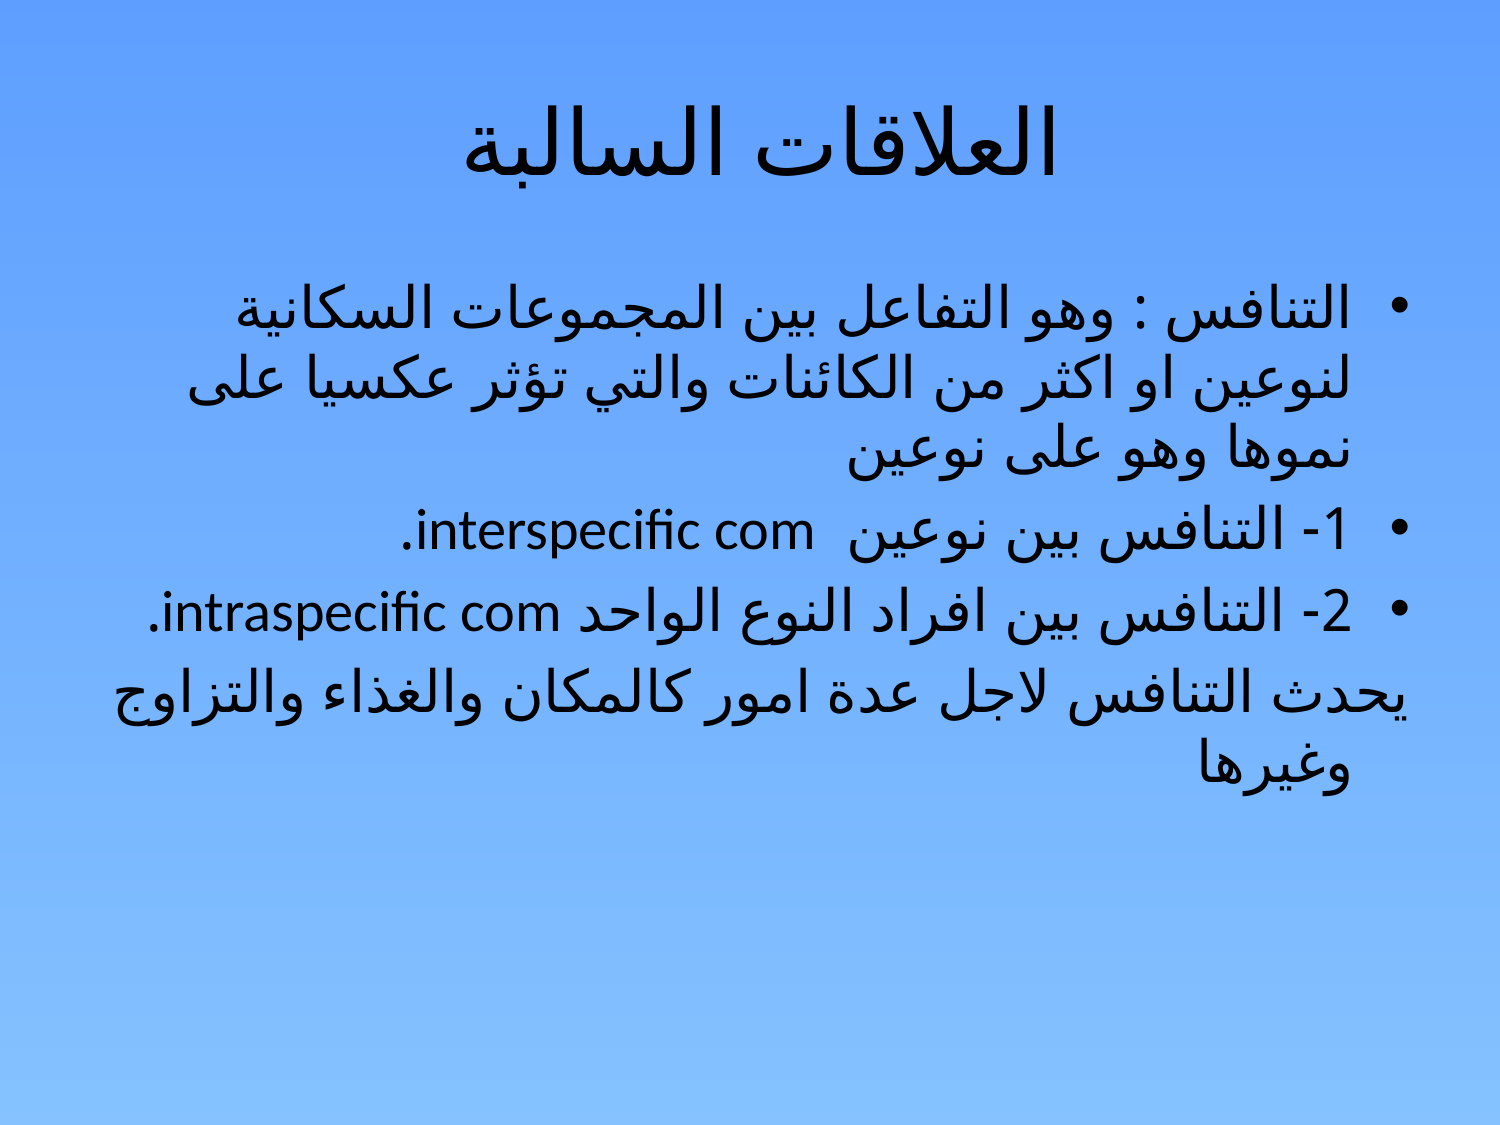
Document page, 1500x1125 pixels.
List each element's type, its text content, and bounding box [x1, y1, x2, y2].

title العلاقات السالبة [75, 45, 1425, 233]
list التنافس : وهو التفاعل بين المجموعات السكانية لنوعين او اكثر من الكائنات والتي تؤثر عكسيا على نموها وهو على نوعين 1- التنافس بين نوعين interspecific com. 2- التنافس بين افراد النوع الواحد intraspecific com. يحدث التنافس لاجل عدة امور كالمكان والغذاء والتزاوج وغيرها [75, 262, 1425, 1005]
